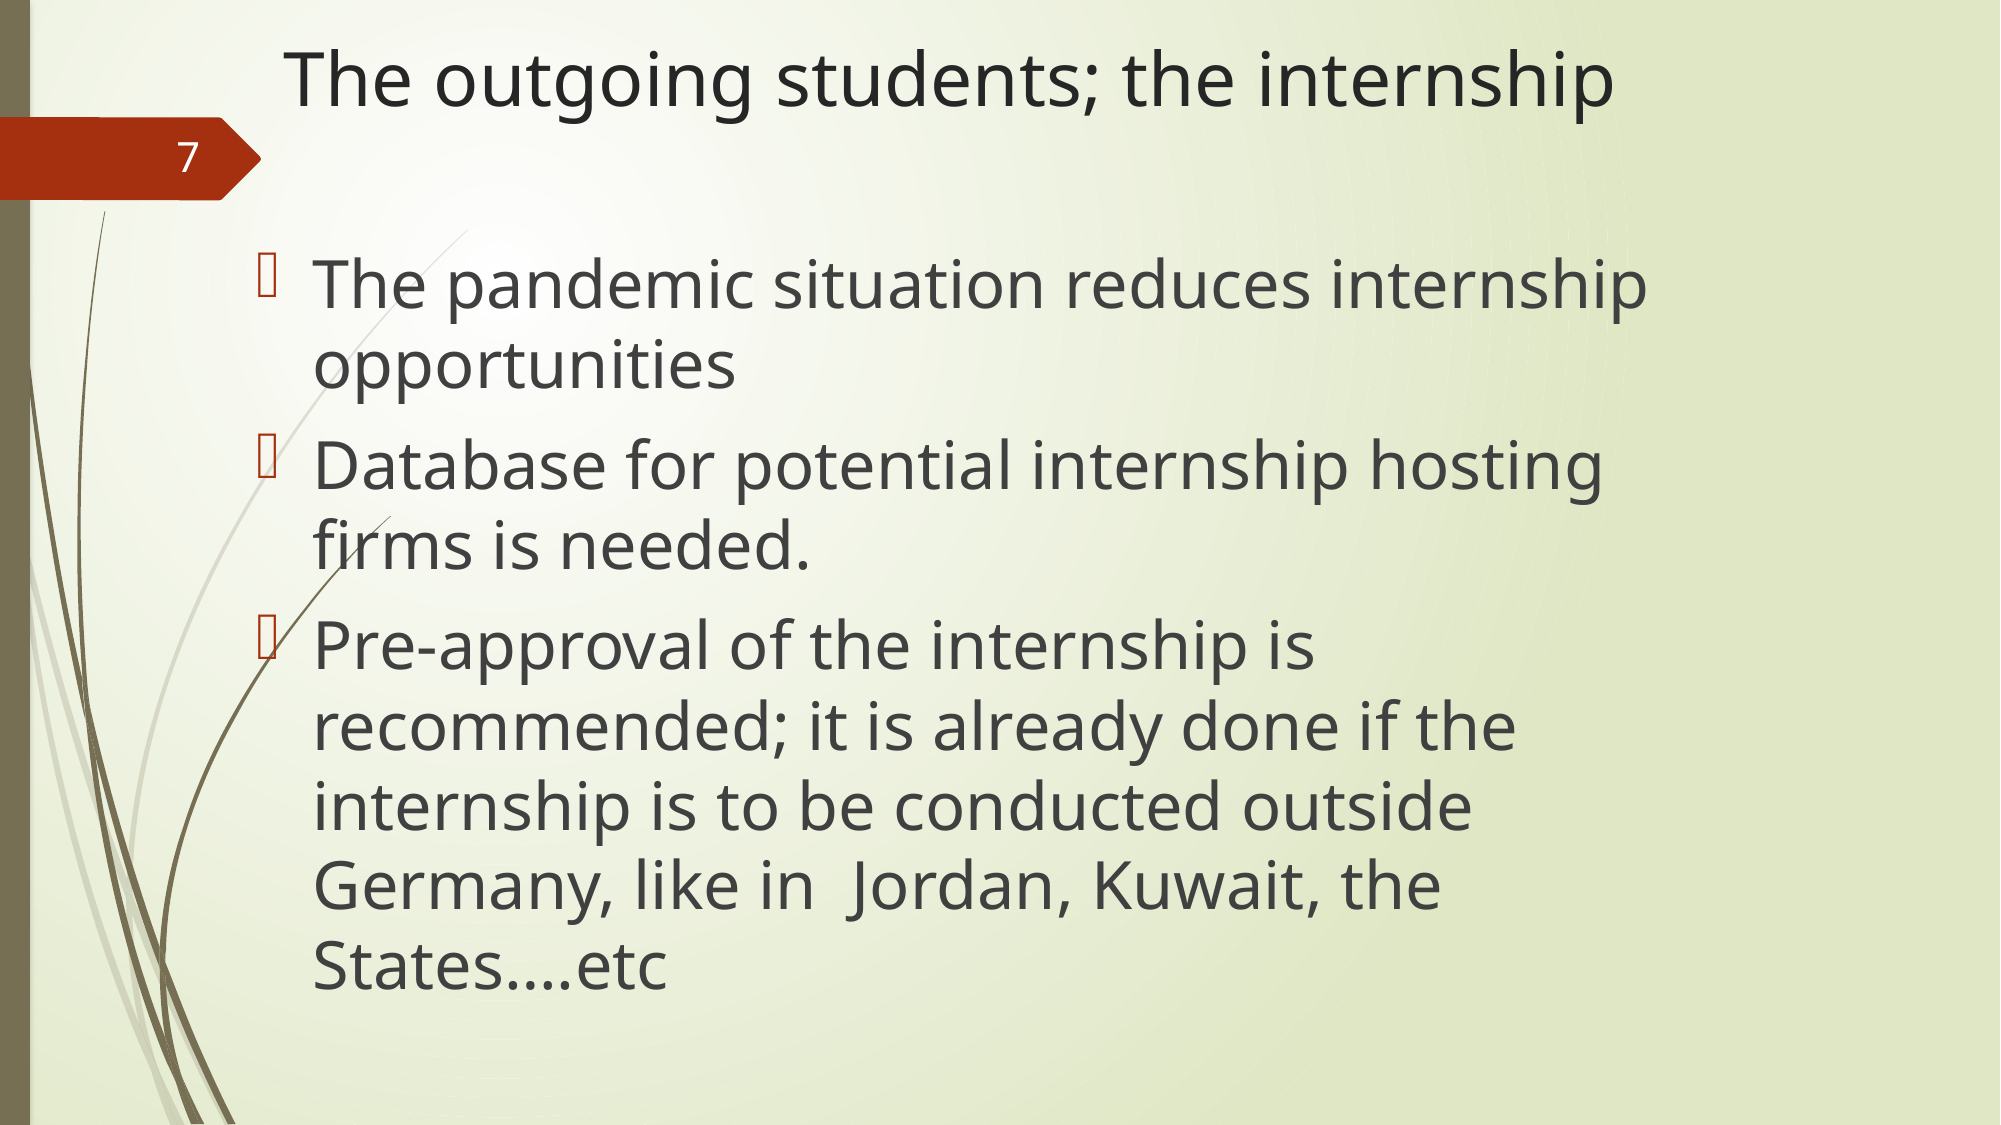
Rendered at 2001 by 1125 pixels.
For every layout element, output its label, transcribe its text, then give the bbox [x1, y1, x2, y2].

slide_number 7 [87, 129, 216, 190]
list The pandemic situation reduces internship opportunities Database for potential internship hosting firms is needed. Pre-approval of the internship is recommended; it is already done if the internship is to be conducted outside Germany, like in Jordan, Kuwait, the States….etc [241, 234, 1704, 854]
title The outgoing students; the internship [269, 24, 1731, 235]
